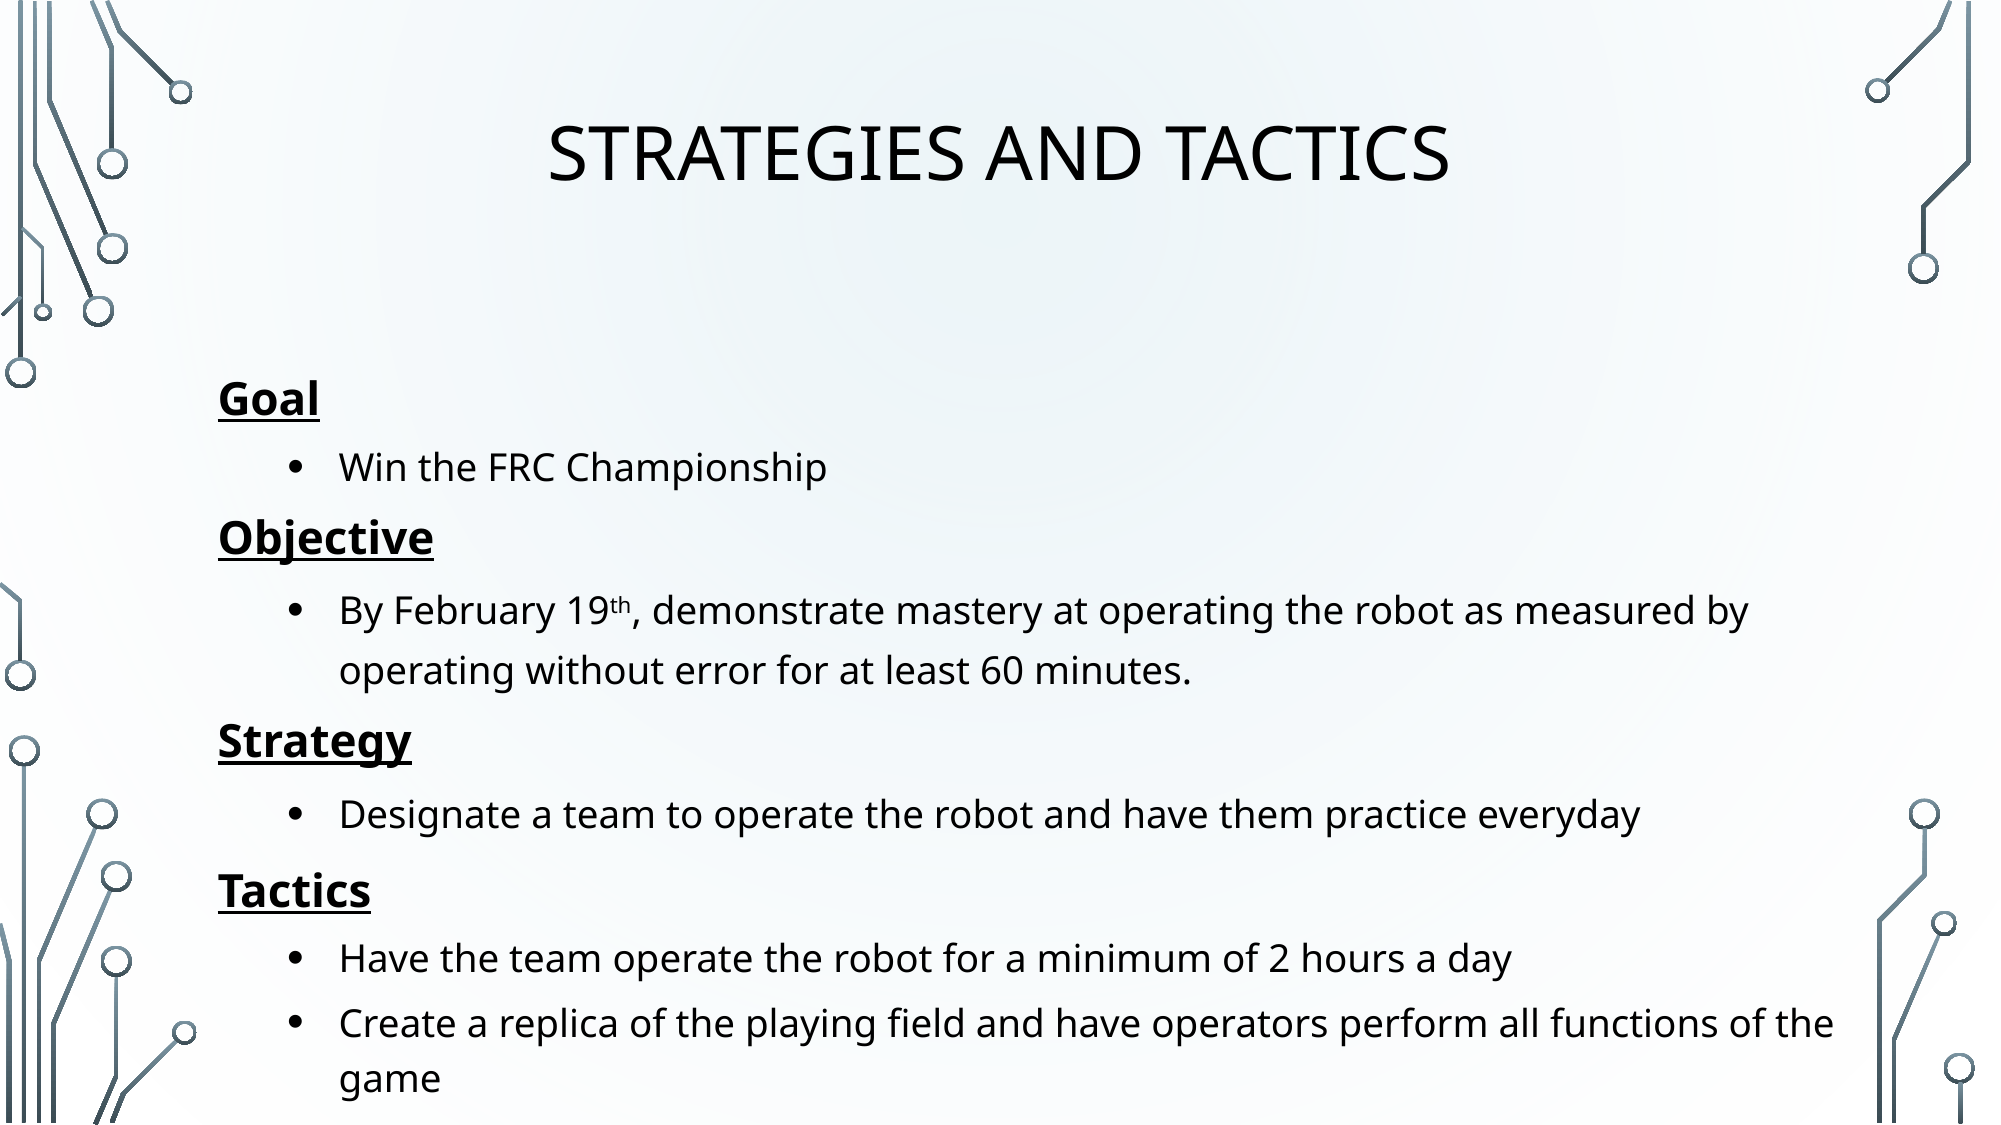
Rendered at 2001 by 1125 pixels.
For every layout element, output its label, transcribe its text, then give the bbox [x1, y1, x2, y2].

list Goal Win the FRC Championship Objective By February 19th, demonstrate mastery at operating the robot as measured by operating without error for at least 60 minutes. Strategy Designate a team to operate the robot and have them practice everyday Tactics Have the team operate the robot for a minimum of 2 hours a day Create a replica of the playing field and have operators perform all functions of the game Have operators compete against each other during timed scrimmages [202, 351, 1897, 1125]
text_box Strategies and tactics [187, 35, 1813, 278]
